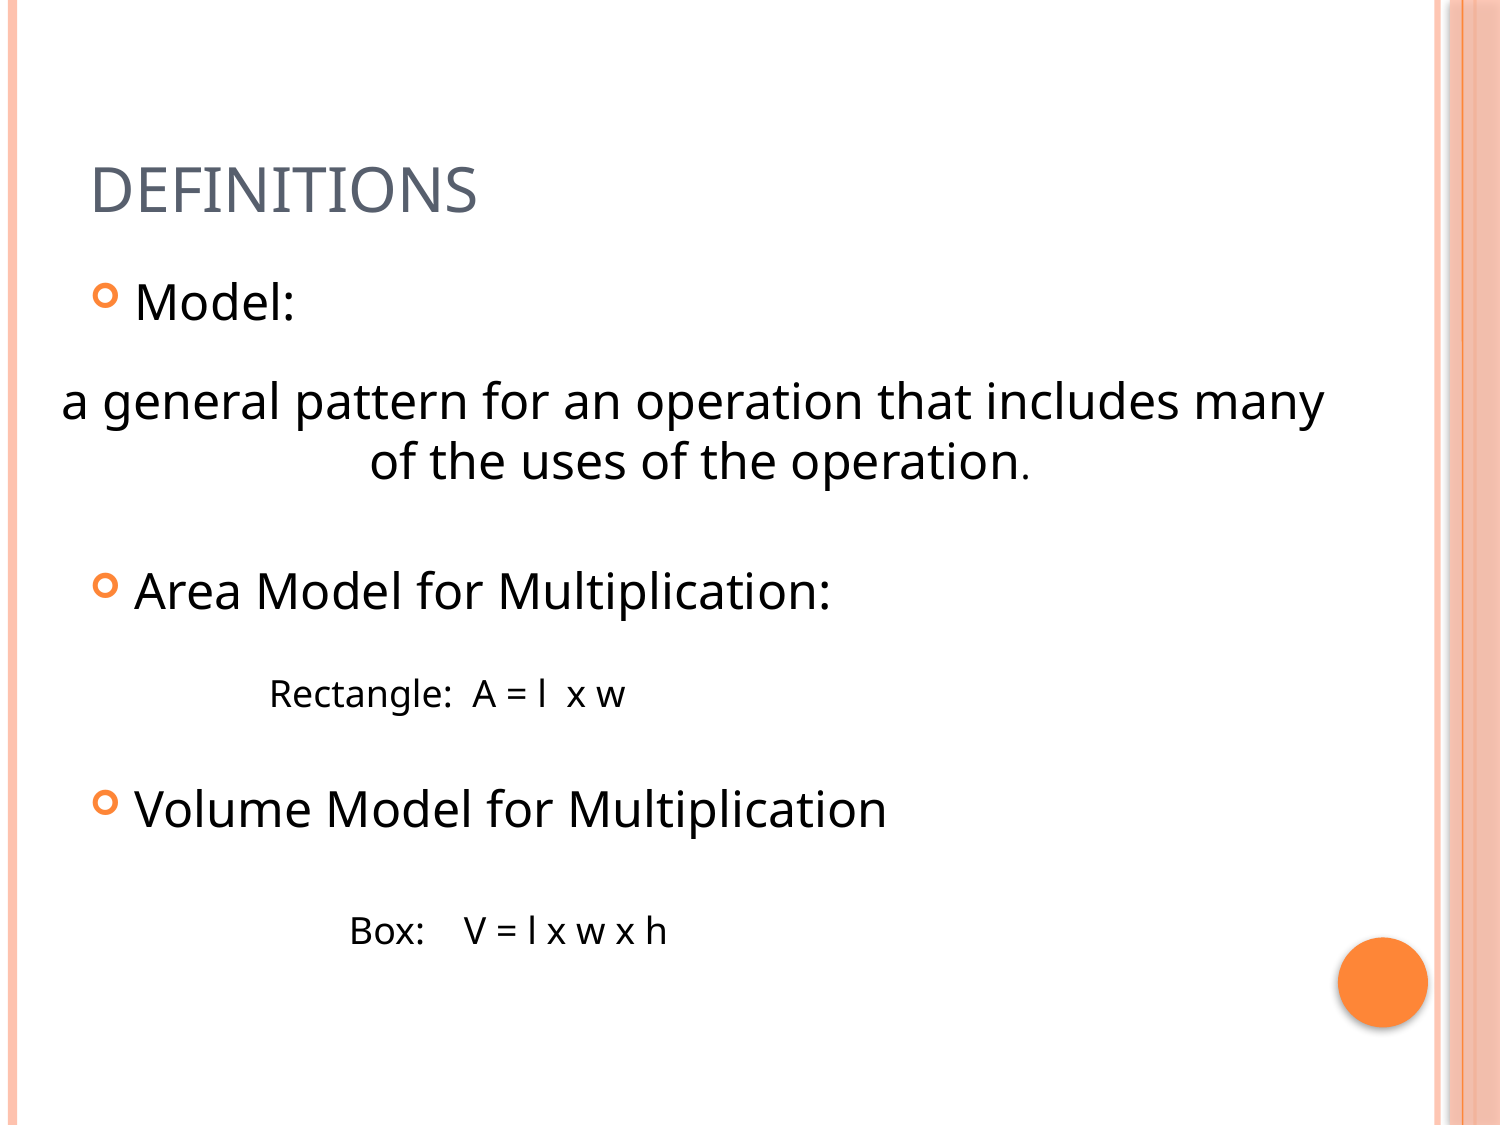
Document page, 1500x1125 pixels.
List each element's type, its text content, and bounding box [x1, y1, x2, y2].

text_box Box: V = l x w x h [334, 899, 684, 960]
text_box Rectangle: A = l x w [254, 662, 641, 723]
text_box a general pattern for an operation that includes many of the uses of the operation. [47, 362, 1341, 498]
list Model: Area Model for Multiplication: Volume Model for Multiplication [75, 262, 1300, 362]
title Definitions [75, 45, 1300, 233]
list Model: Area Model for Multiplication: Volume Model for Multiplication [75, 498, 1300, 1062]
